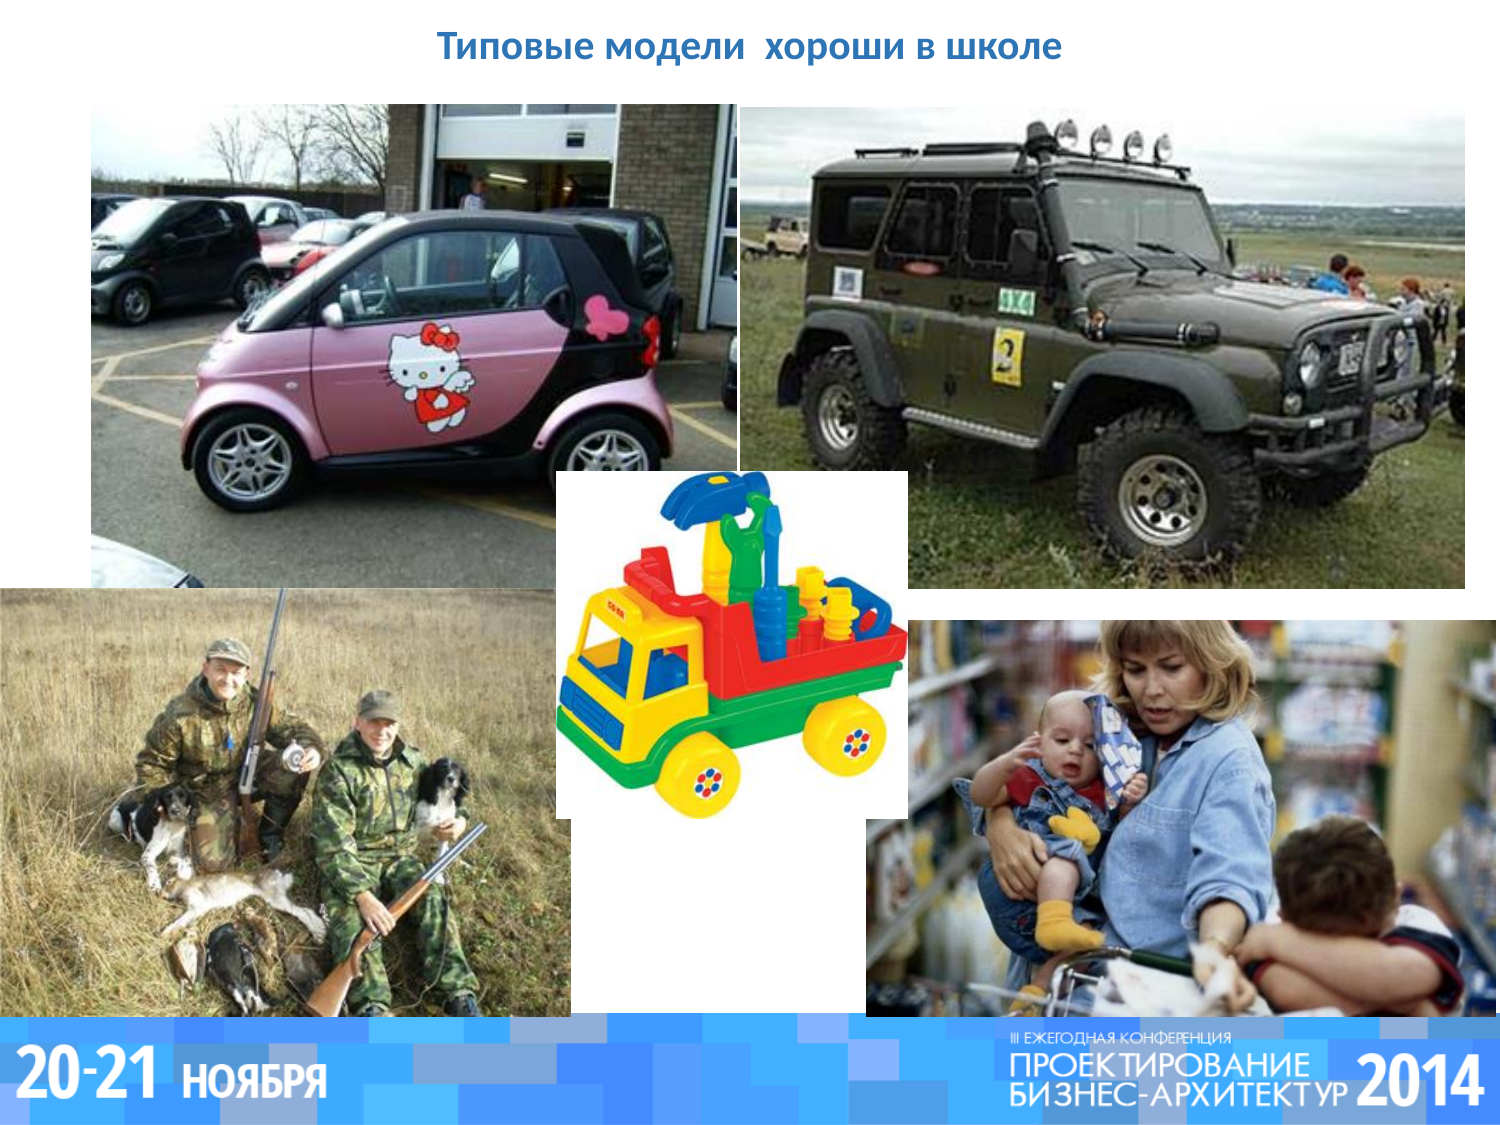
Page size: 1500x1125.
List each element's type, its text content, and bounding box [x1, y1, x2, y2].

picture [0, 107, 1500, 1125]
title Типовые модели хороши в школе [103, 6, 1397, 89]
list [91, 104, 737, 588]
